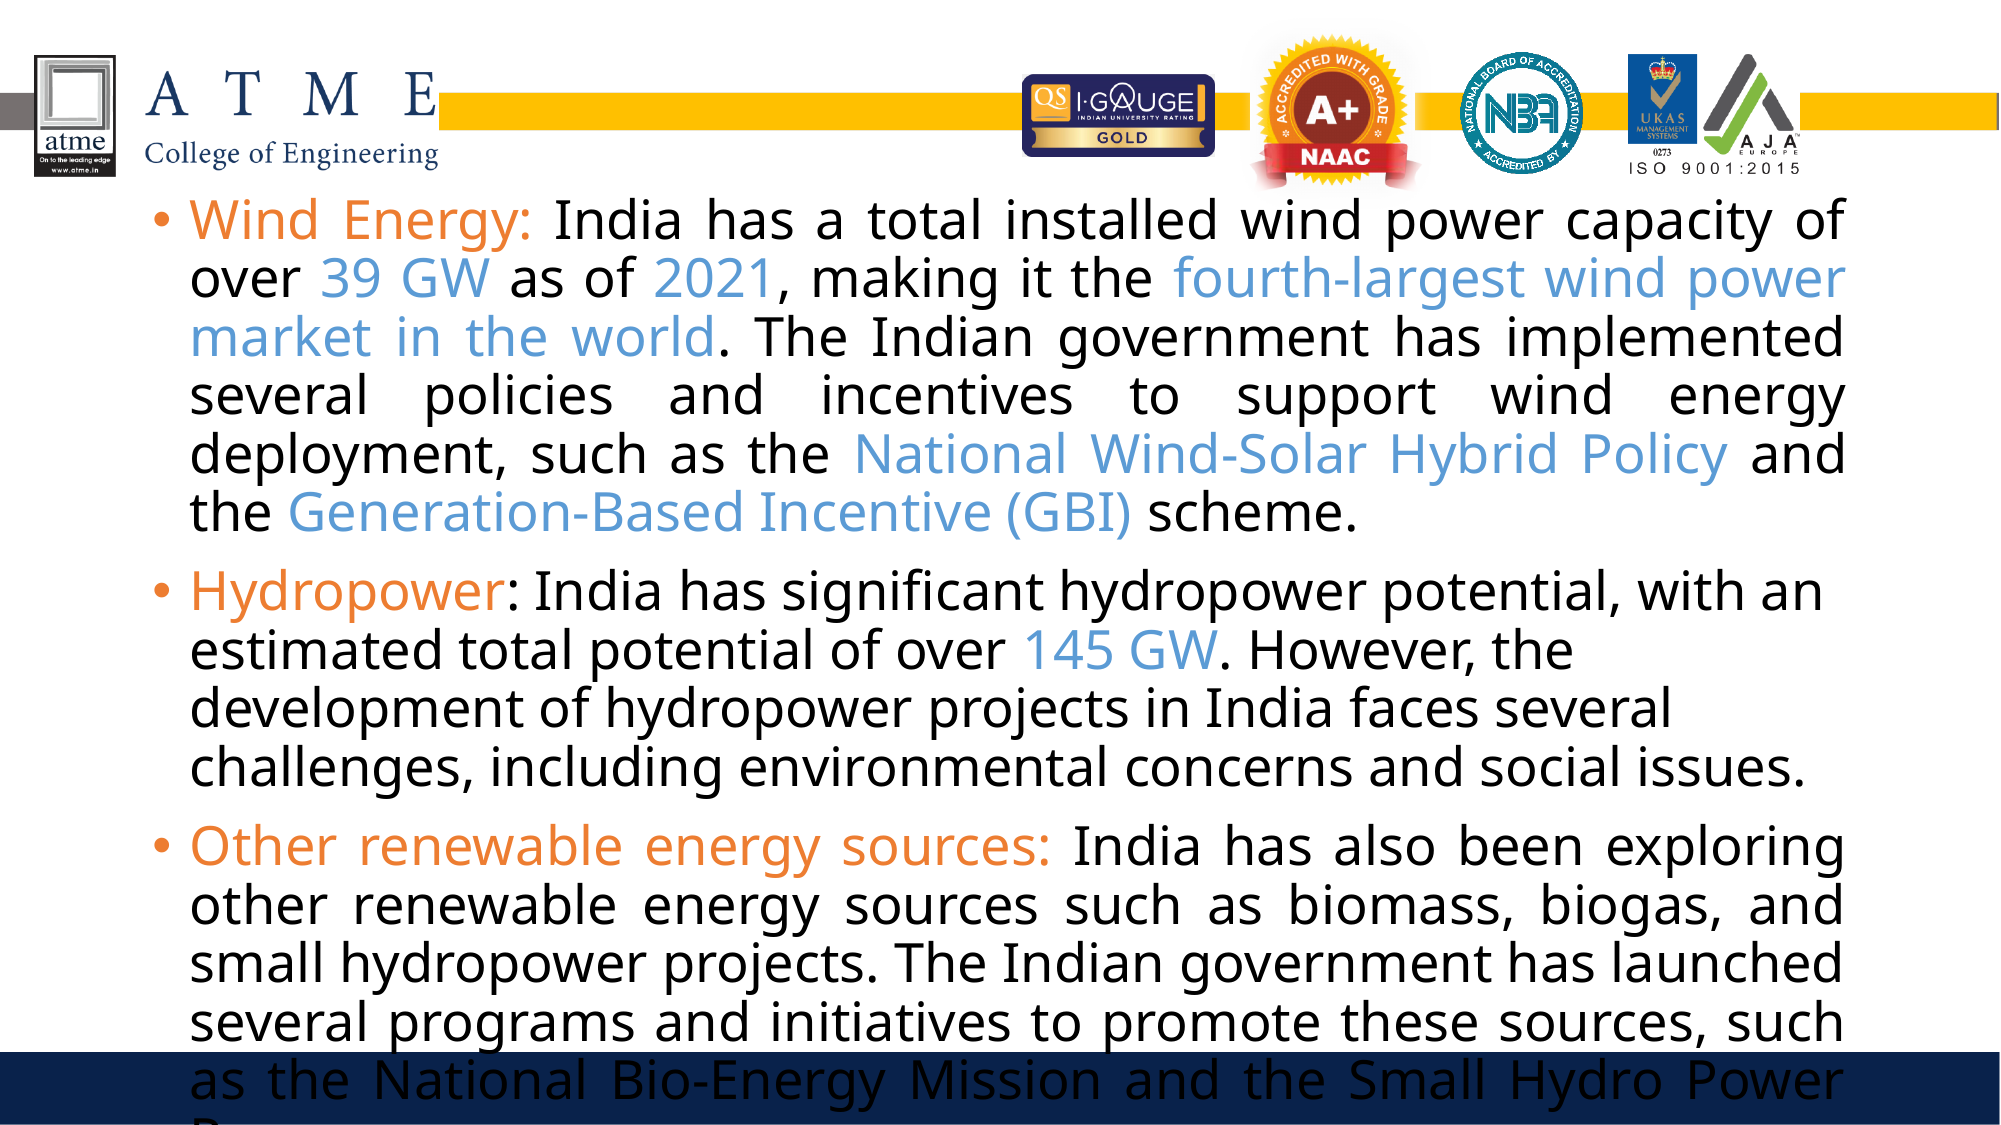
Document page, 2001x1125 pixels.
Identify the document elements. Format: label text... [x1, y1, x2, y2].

list Wind Energy: India has a total installed wind power capacity of over 39 GW as of 2021, making it the fourth-largest wind power market in the world. The Indian government has implemented several policies and incentives to support wind energy deployment, such as the National Wind-Solar Hybrid Policy and the Generation-Based Incentive (GBI) scheme. Hydropower: India has significant hydropower potential, with an estimated total potential of over 145 GW. However, the development of hydropower projects in India faces several challenges, including environmental concerns and social issues. Other renewable energy sources: India has also been exploring other renewable energy sources such as biomass, biogas, and small hydropower projects. The Indian government has launched several programs and initiatives to promote these sources, such as the National Bio-Energy Mission and the Small Hydro Power Programme. [137, 185, 1863, 1014]
picture [1628, 52, 1800, 174]
picture [1460, 52, 1583, 174]
picture [1022, 74, 1215, 157]
picture [1250, 43, 1415, 180]
picture [34, 55, 439, 177]
picture [0, 1052, 2000, 1125]
